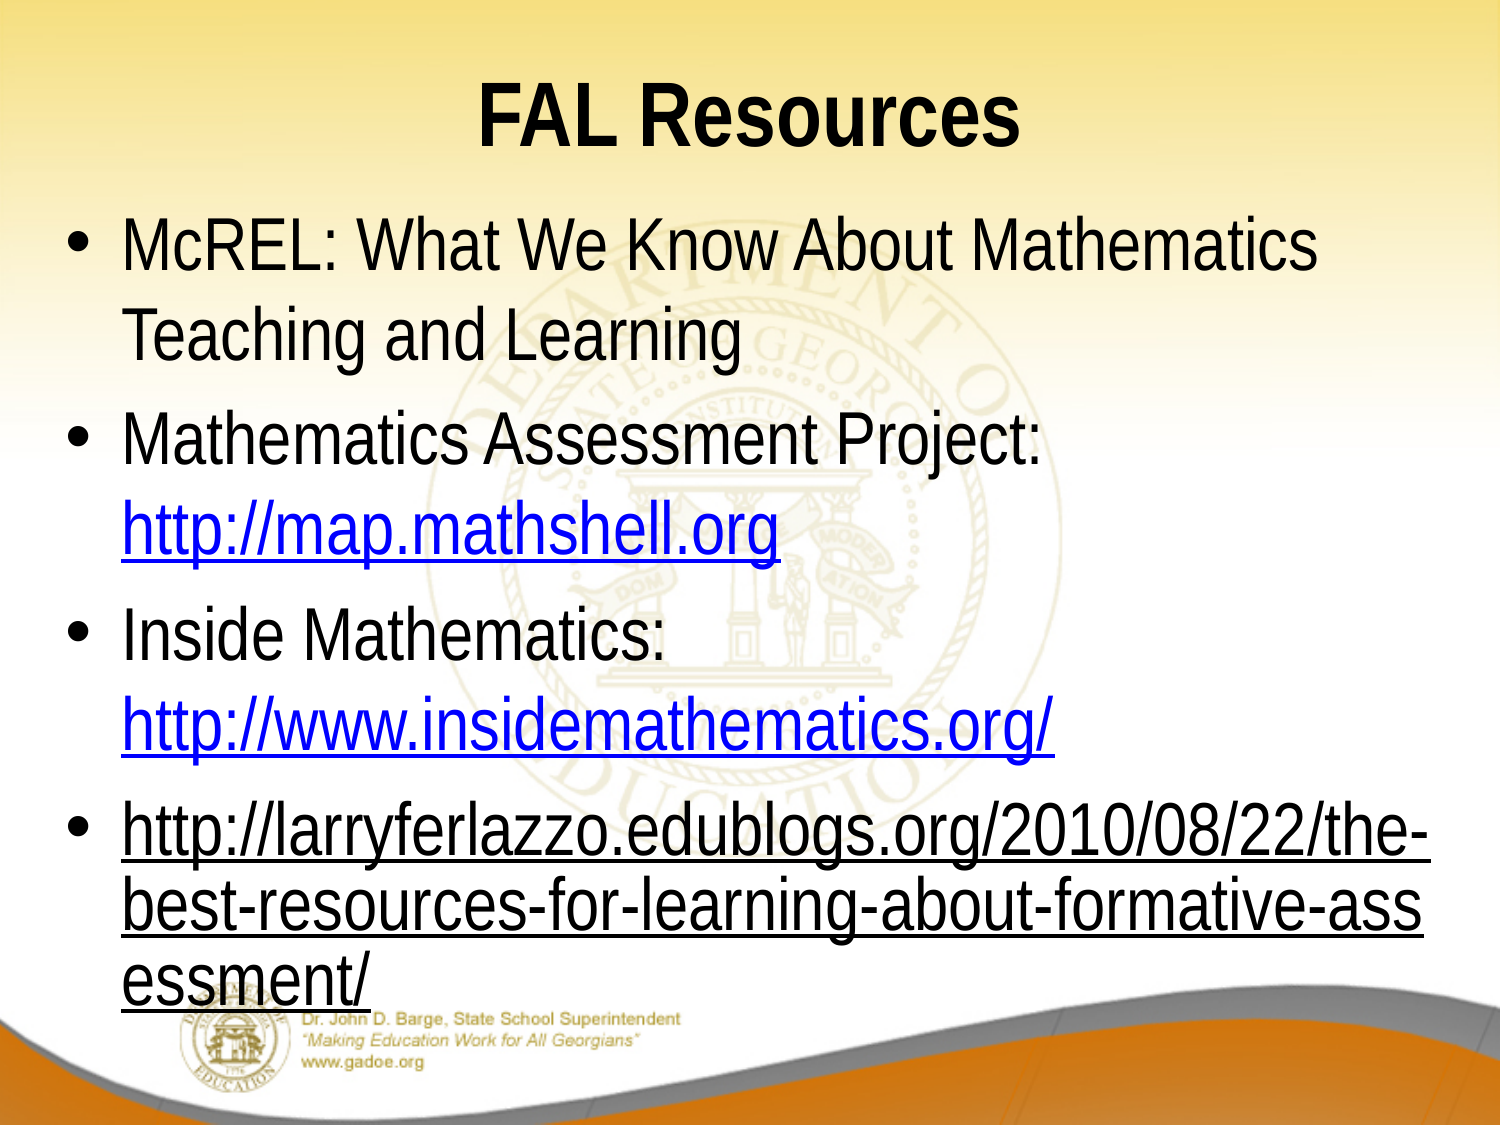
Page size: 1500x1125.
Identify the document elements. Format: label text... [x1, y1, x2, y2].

picture [0, 0, 1500, 1125]
list McREL: What We Know About Mathematics Teaching and Learning Mathematics Assessment Project: http://map.mathshell.org Inside Mathematics: http://www.insidemathematics.org/ http://larryferlazzo.edublogs.org/2010/08/22/the-best-resources-for-learning-about-formative-assessment/ [49, 187, 1451, 1006]
title FAL Resources [74, 44, 1426, 176]
